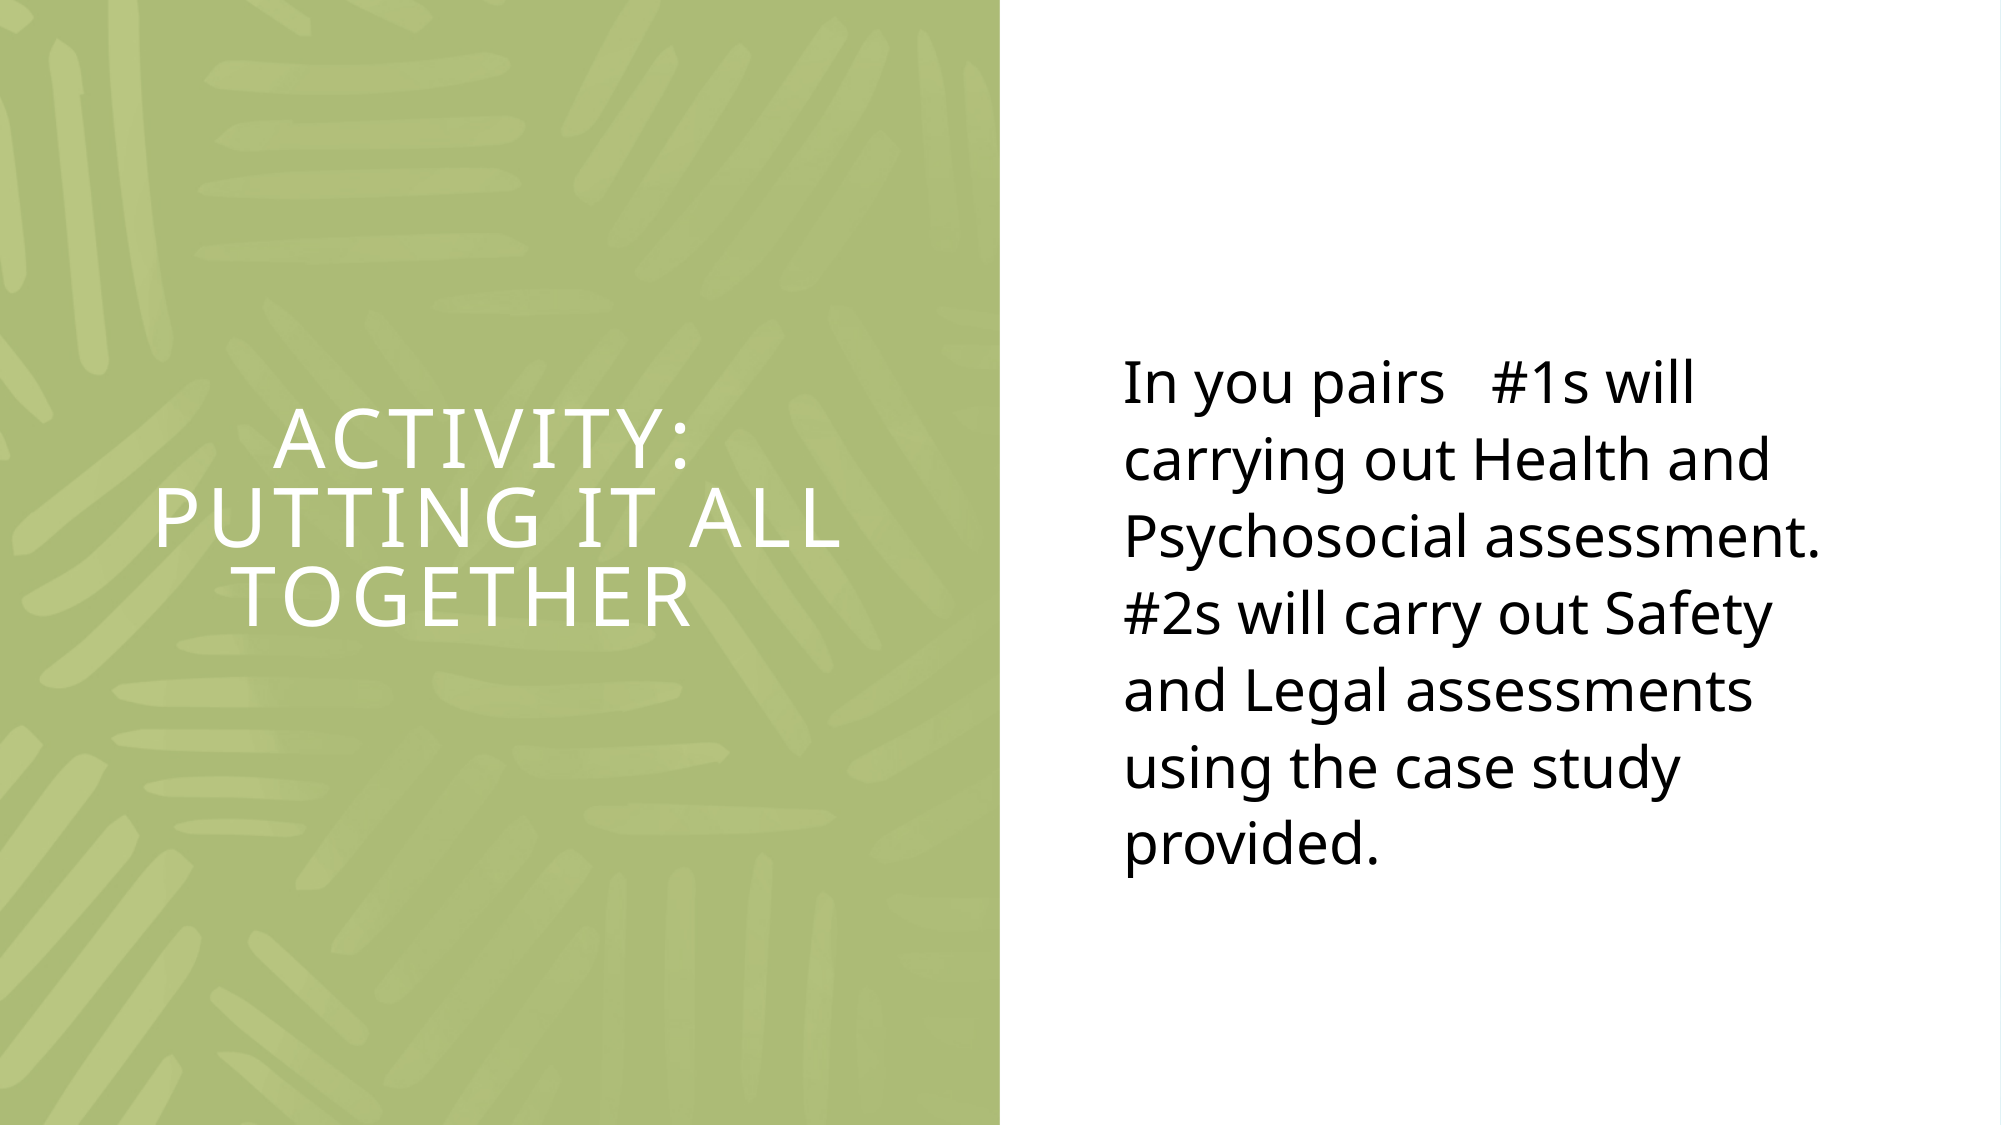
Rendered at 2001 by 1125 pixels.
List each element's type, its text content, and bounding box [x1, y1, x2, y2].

list In you pairs #1s will carrying out Health and Psychosocial assessment. #2s will carry out Safety and Legal assessments using the case study provided. [1115, 192, 1851, 1023]
picture [0, 0, 2001, 1125]
title Activity: Putting it all together [108, 396, 892, 651]
